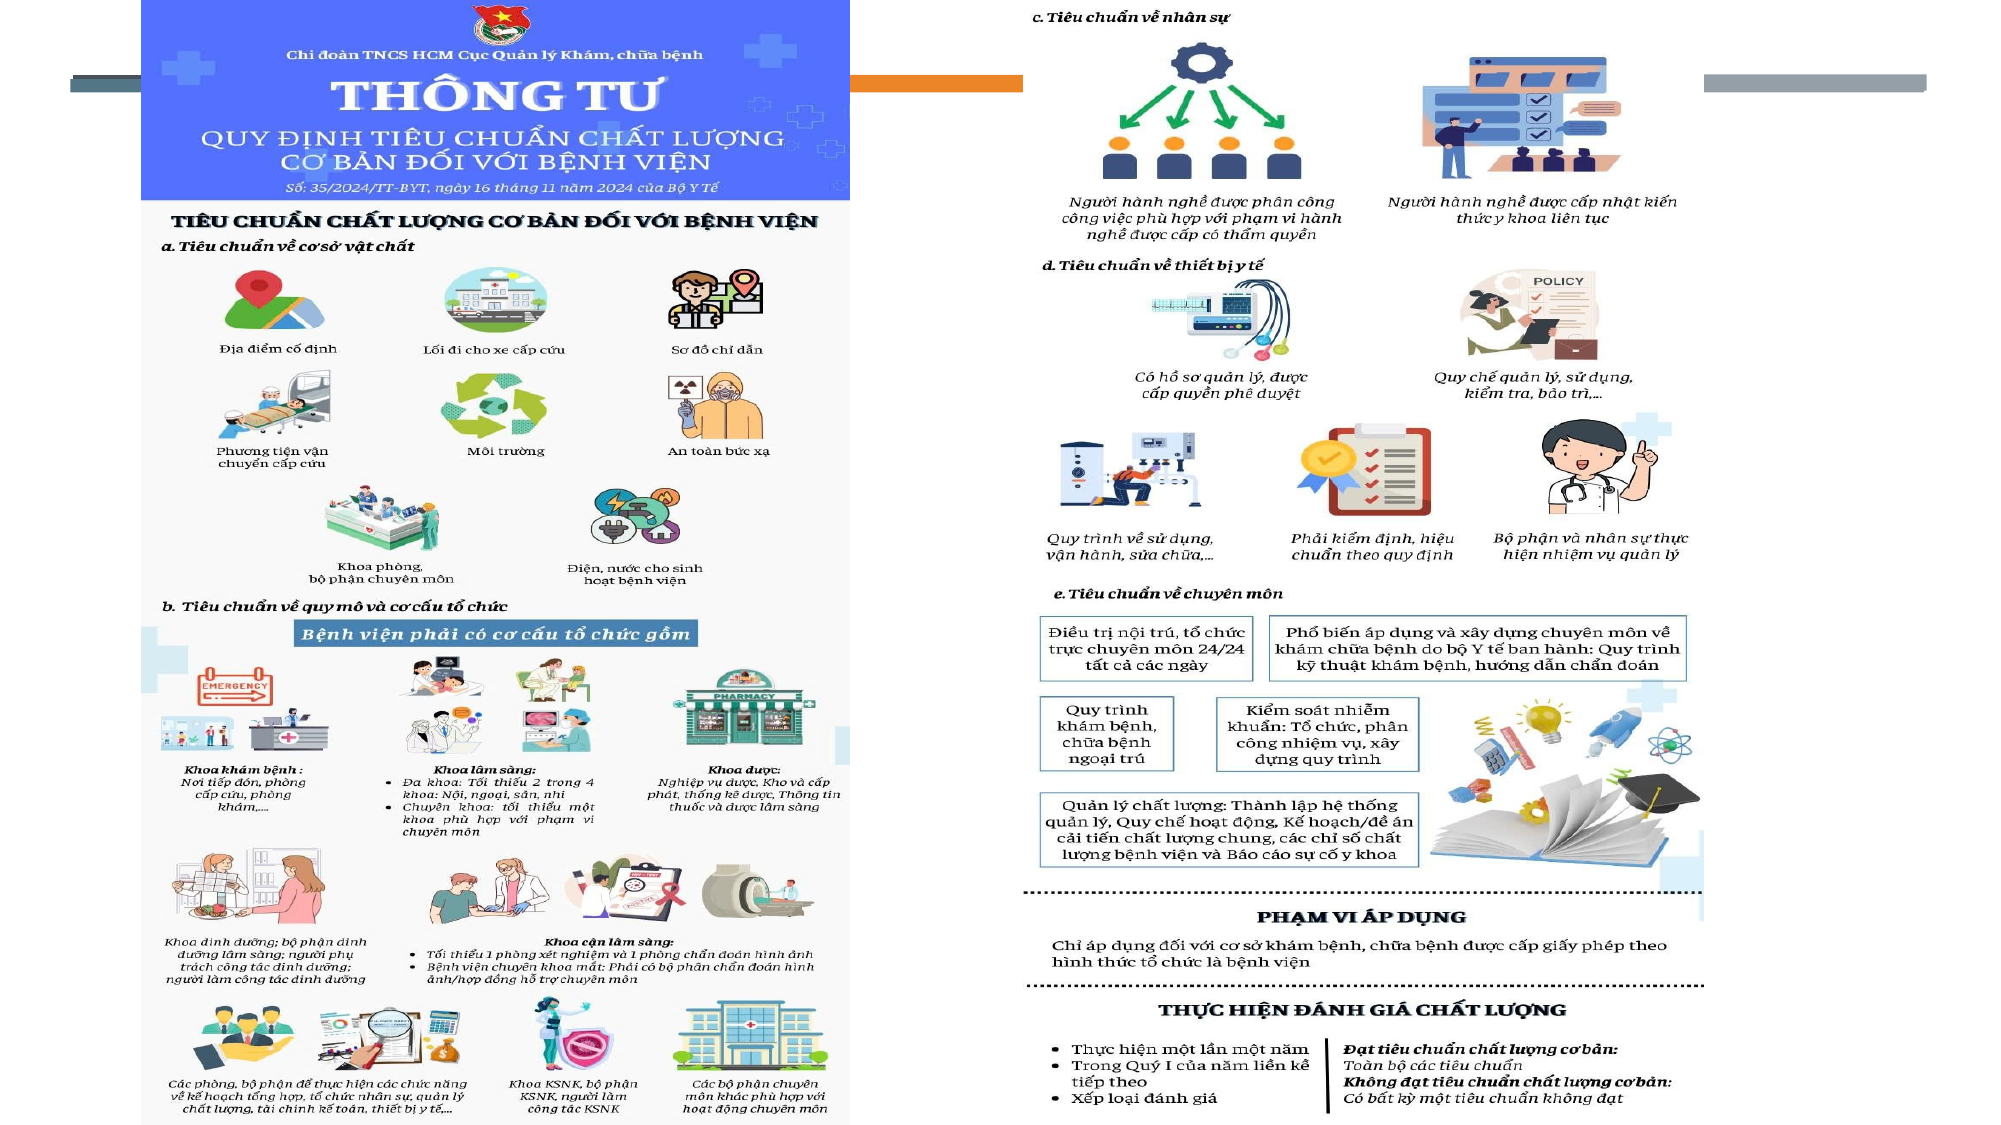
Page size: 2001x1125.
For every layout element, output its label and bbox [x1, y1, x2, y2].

picture [1023, 0, 1704, 1125]
picture [141, 0, 850, 1125]
